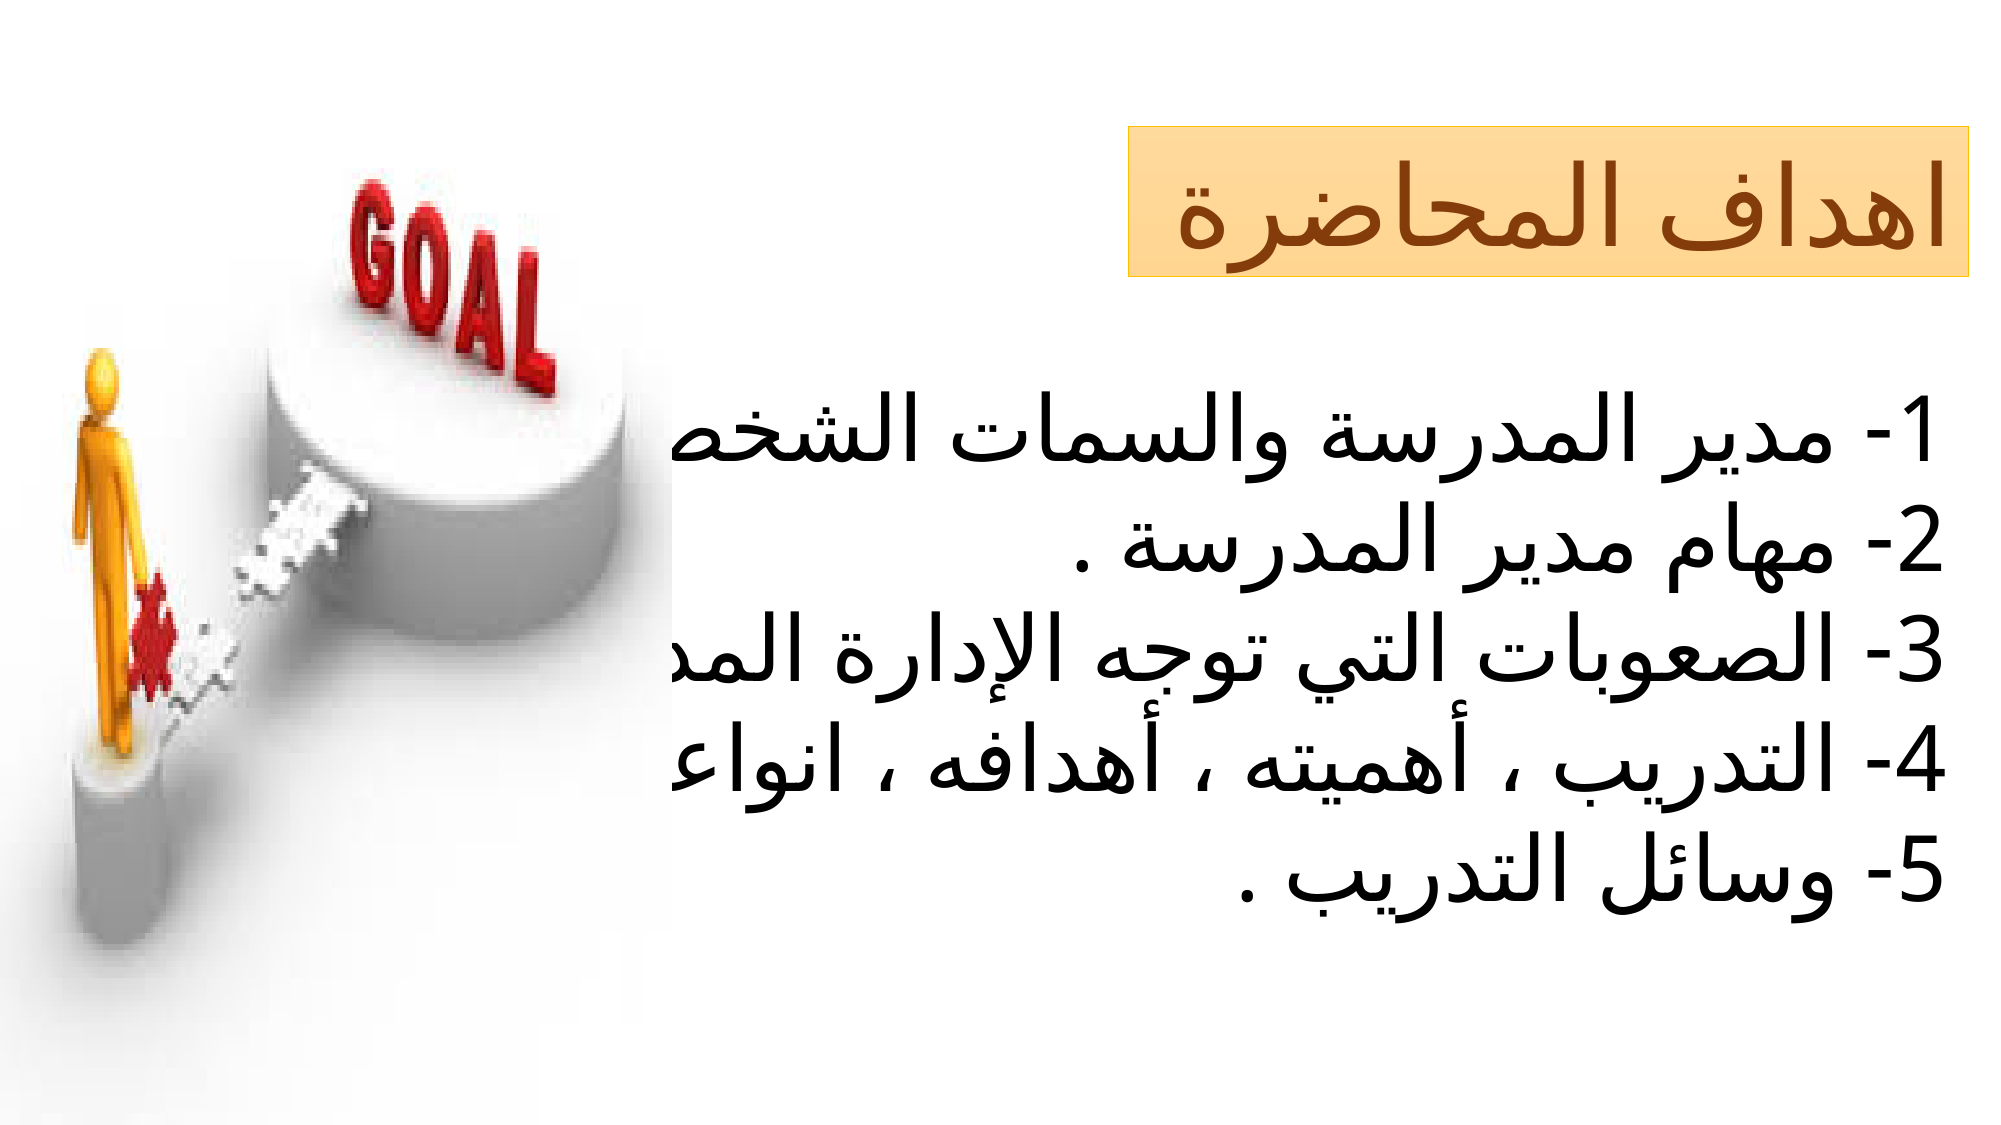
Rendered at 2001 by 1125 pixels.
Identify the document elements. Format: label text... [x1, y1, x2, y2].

text_box اهداف المحاضرة [1128, 126, 1969, 277]
picture [0, 33, 672, 1125]
text_box 1- مدير المدرسة والسمات الشخصية له . 2- مهام مدير المدرسة . 3- الصعوبات التي توجه الإدارة المدرسية . 4- التدريب ، أهميته ، أهدافه ، انواعه . 5- وسائل التدريب . [672, 362, 1962, 928]
